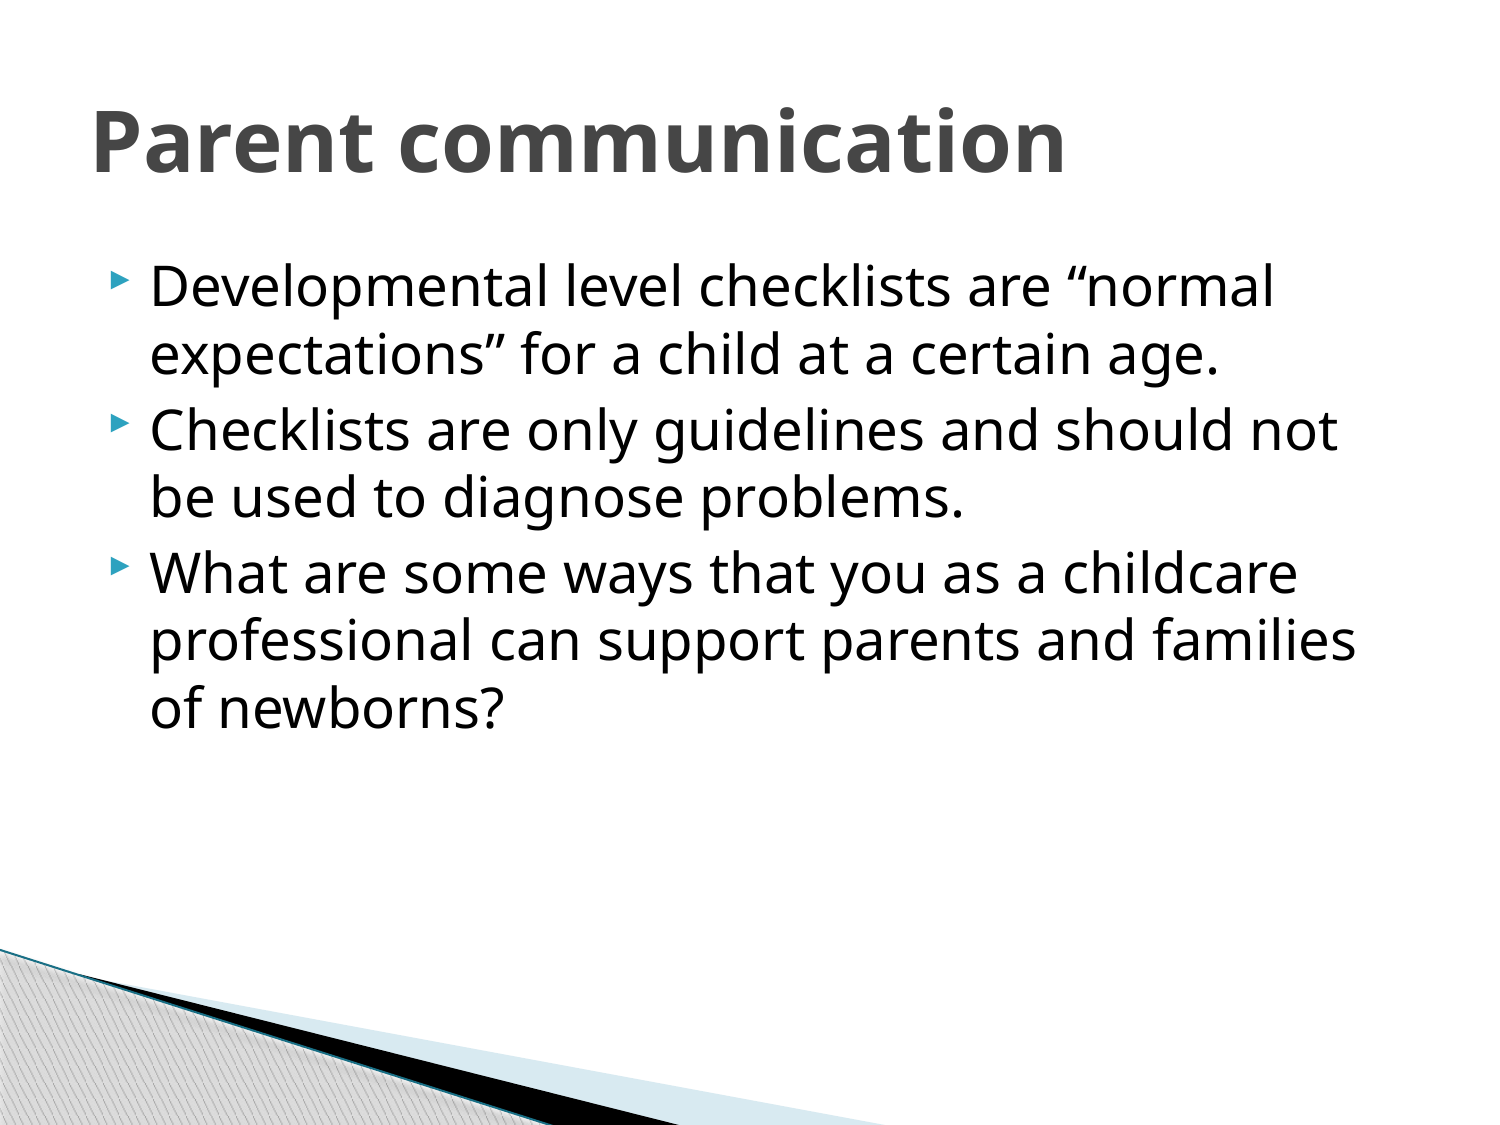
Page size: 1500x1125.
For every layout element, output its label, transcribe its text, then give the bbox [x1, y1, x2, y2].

title Parent communication [75, 45, 1425, 233]
list Developmental level checklists are “normal expectations” for a child at a certain age. Checklists are only guidelines and should not be used to diagnose problems. What are some ways that you as a childcare professional can support parents and families of newborns? [75, 243, 1425, 986]
